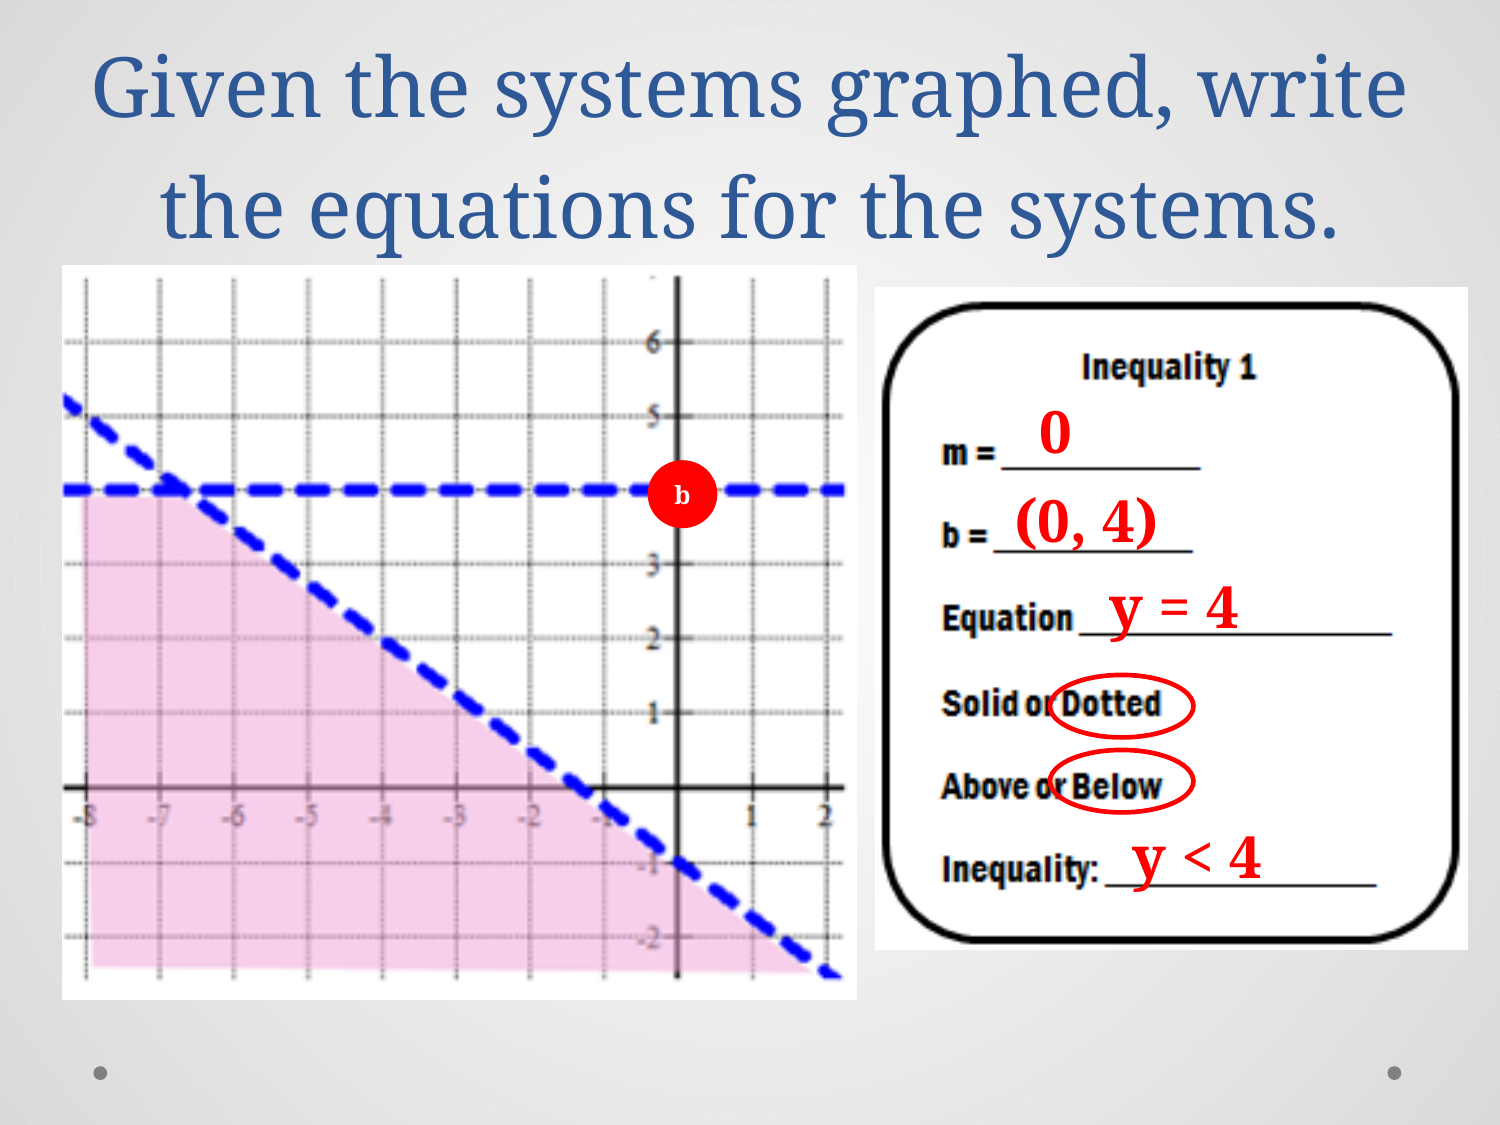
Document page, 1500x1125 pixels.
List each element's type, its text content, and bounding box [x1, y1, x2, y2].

title Given the systems graphed, write the equations for the systems. [75, 0, 1425, 263]
picture [874, 287, 1468, 951]
picture [62, 265, 857, 1001]
